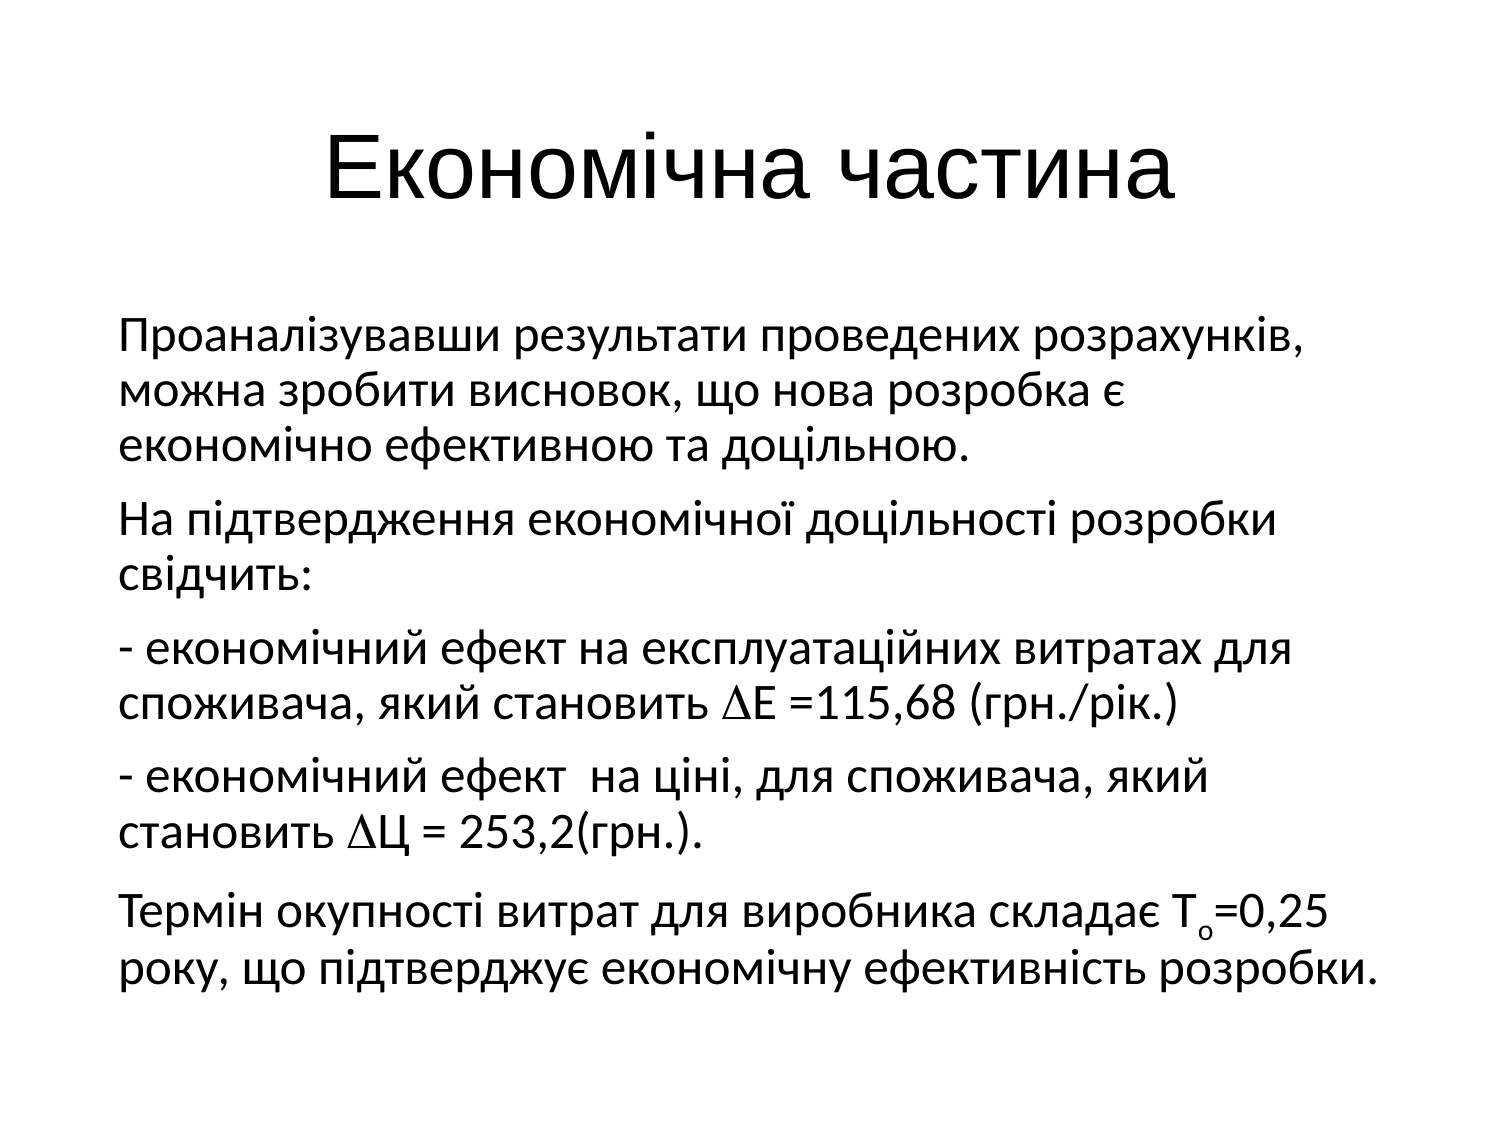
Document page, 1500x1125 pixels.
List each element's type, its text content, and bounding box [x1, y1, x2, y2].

title Економічна частина [103, 59, 1397, 278]
list Проаналізувавши результати проведених розрахунків, можна зробити висновок, що нова розробка є економічно ефективною та доцільною. На підтвердження економічної доцільності розробки свідчить: - економічний ефект на експлуатаційних витратах для споживача, який становить Е =115,68 (грн./рік.) - економічний ефект на ціні, для споживача, який становить Ц = 253,2(грн.). Термін окупності витрат для виробника складає То=0,25 року, що підтверджує економічну ефективність розробки. [103, 299, 1397, 1014]
